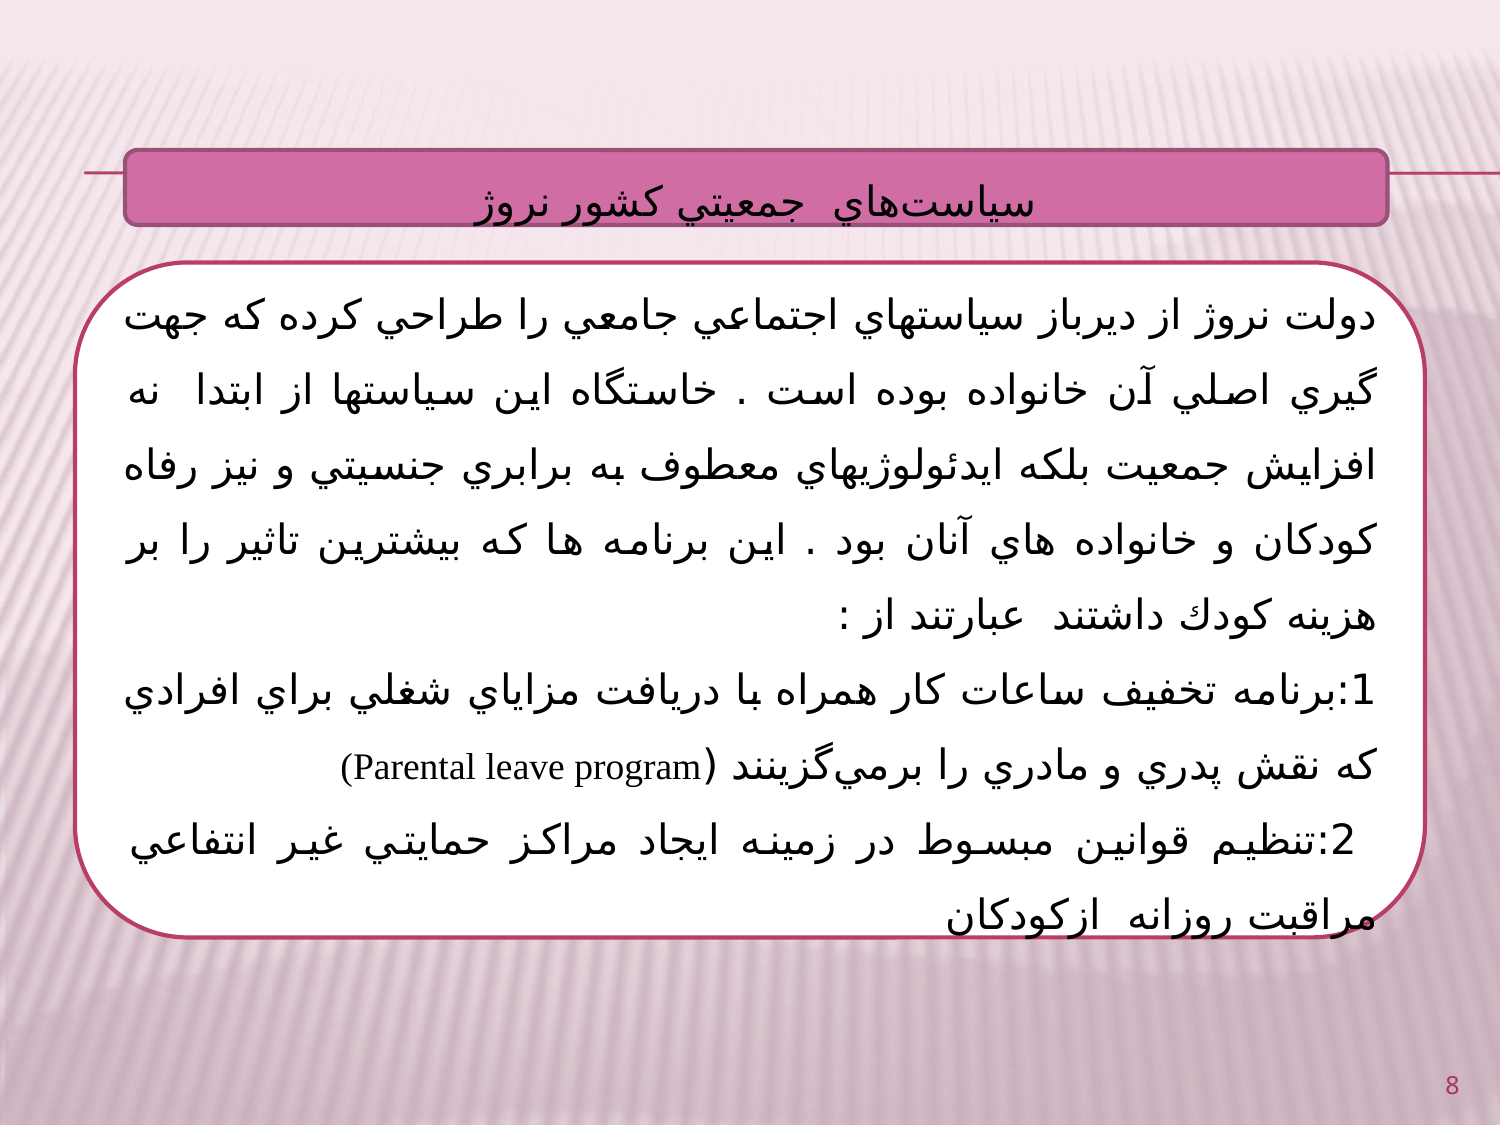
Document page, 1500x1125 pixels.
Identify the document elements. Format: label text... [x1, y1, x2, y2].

text_box دولت نروژ از ديرباز سياستهاي اجتماعي جامعي را طراحي كرده كه جهت گيري اصلي آن خانواده بوده است . خاستگاه اين سياستها از ابتدا نه افزايش جمعيت بلكه ايدئولوژيهاي معطوف به برابري جنسيتي و نيز رفاه كودكان و خانواده هاي آنان بود . اين برنامه ها كه بيشترين تاثير را بر هزينه كودك داشتند عبارتند از : 1:برنامه تخفيف ساعات كار همراه با دريافت مزاياي شغلي براي افرادي كه نقش پدري و مادري را برمي‌گزينند (Parental leave program) 2:تنظيم قوانين مبسوط در زمينه ايجاد مراكز حمايتي غير انتفاعي مراقبت روزانه ازكودكان [72, 260, 1428, 940]
text_box سياست‌هاي جمعيتي كشور نروژ [122, 147, 1390, 228]
slide_number 8 [1350, 1061, 1475, 1103]
